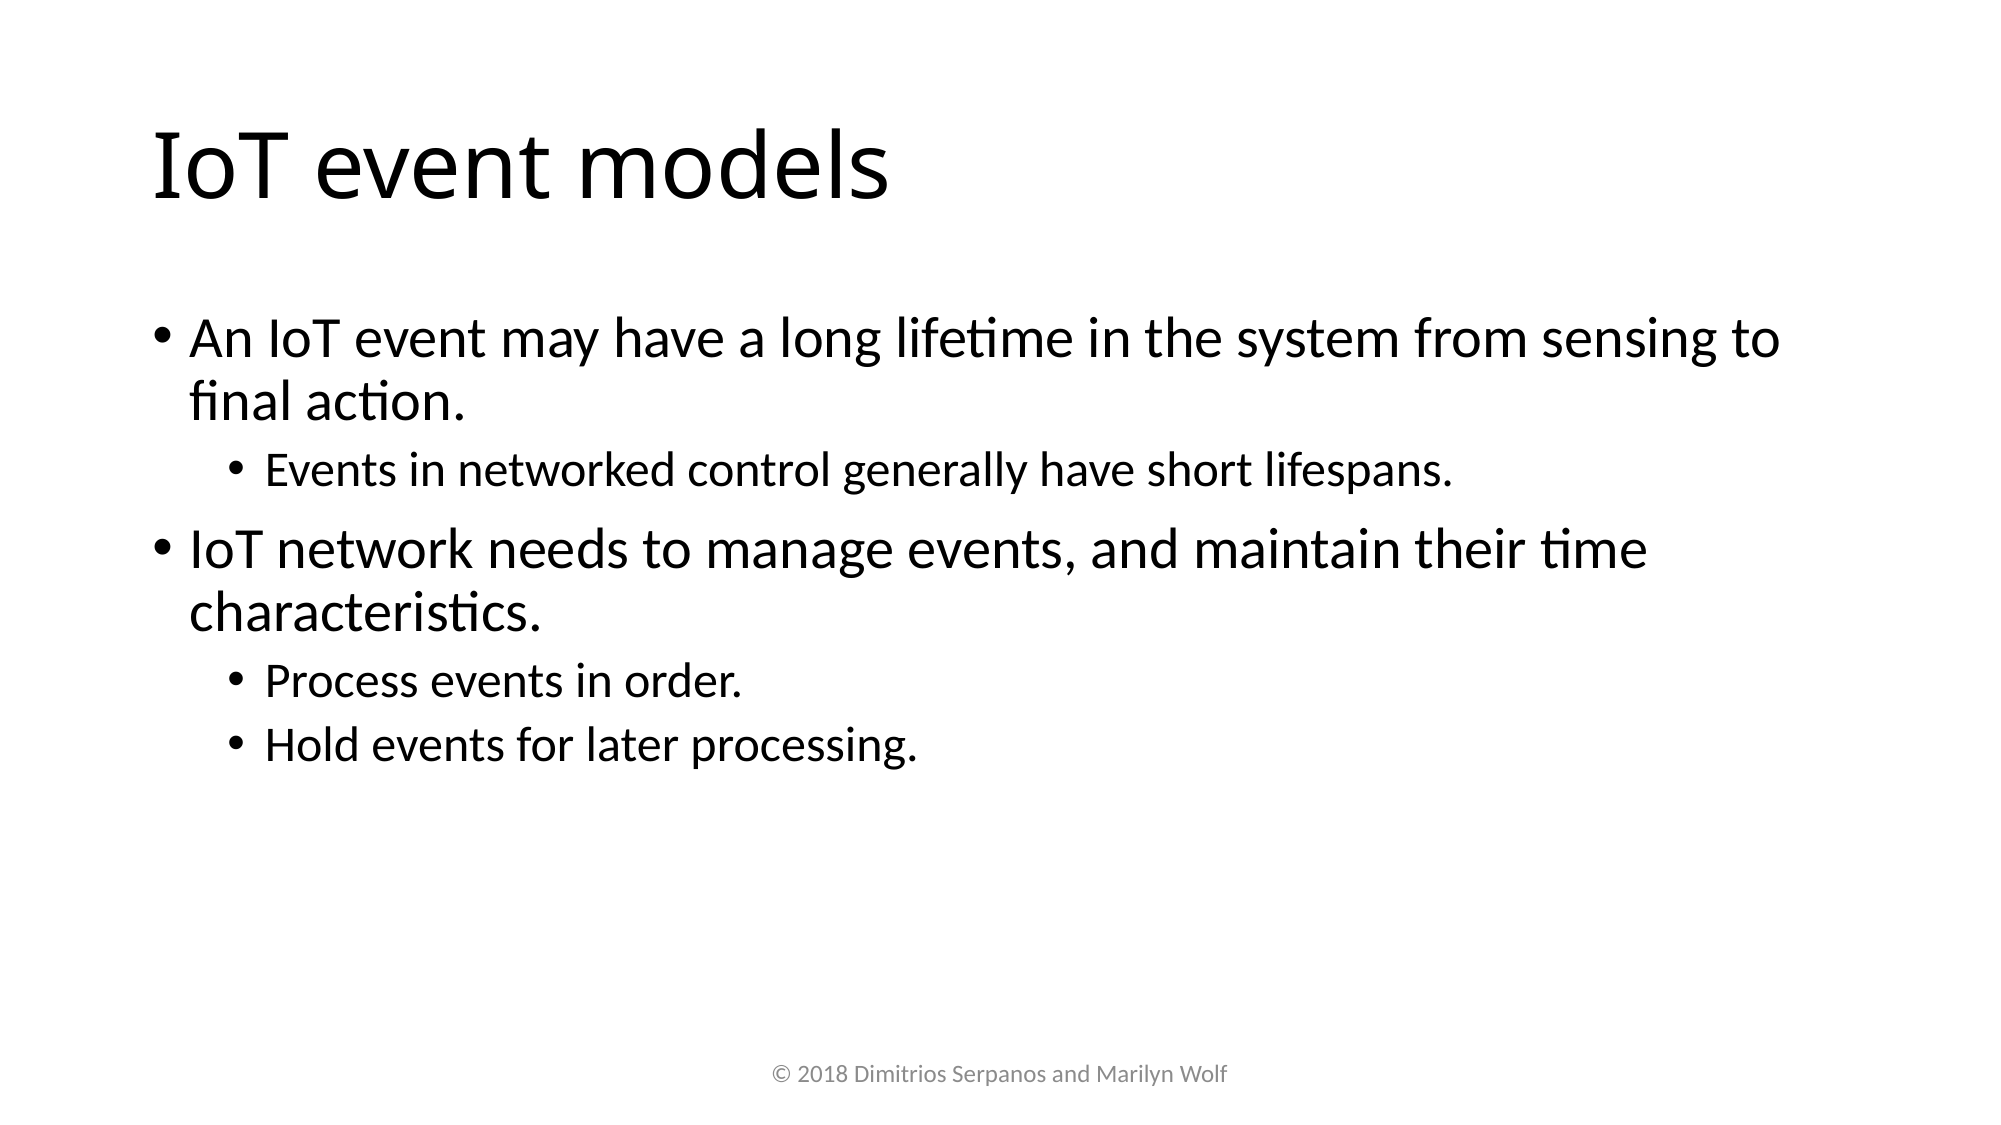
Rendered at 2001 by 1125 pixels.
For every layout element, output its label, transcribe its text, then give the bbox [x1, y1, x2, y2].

title IoT event models [137, 59, 1863, 278]
footer © 2018 Dimitrios Serpanos and Marilyn Wolf [662, 1042, 1338, 1103]
list An IoT event may have a long lifetime in the system from sensing to final action. Events in networked control generally have short lifespans. IoT network needs to manage events, and maintain their time characteristics. Process events in order. Hold events for later processing. [137, 299, 1863, 1014]
